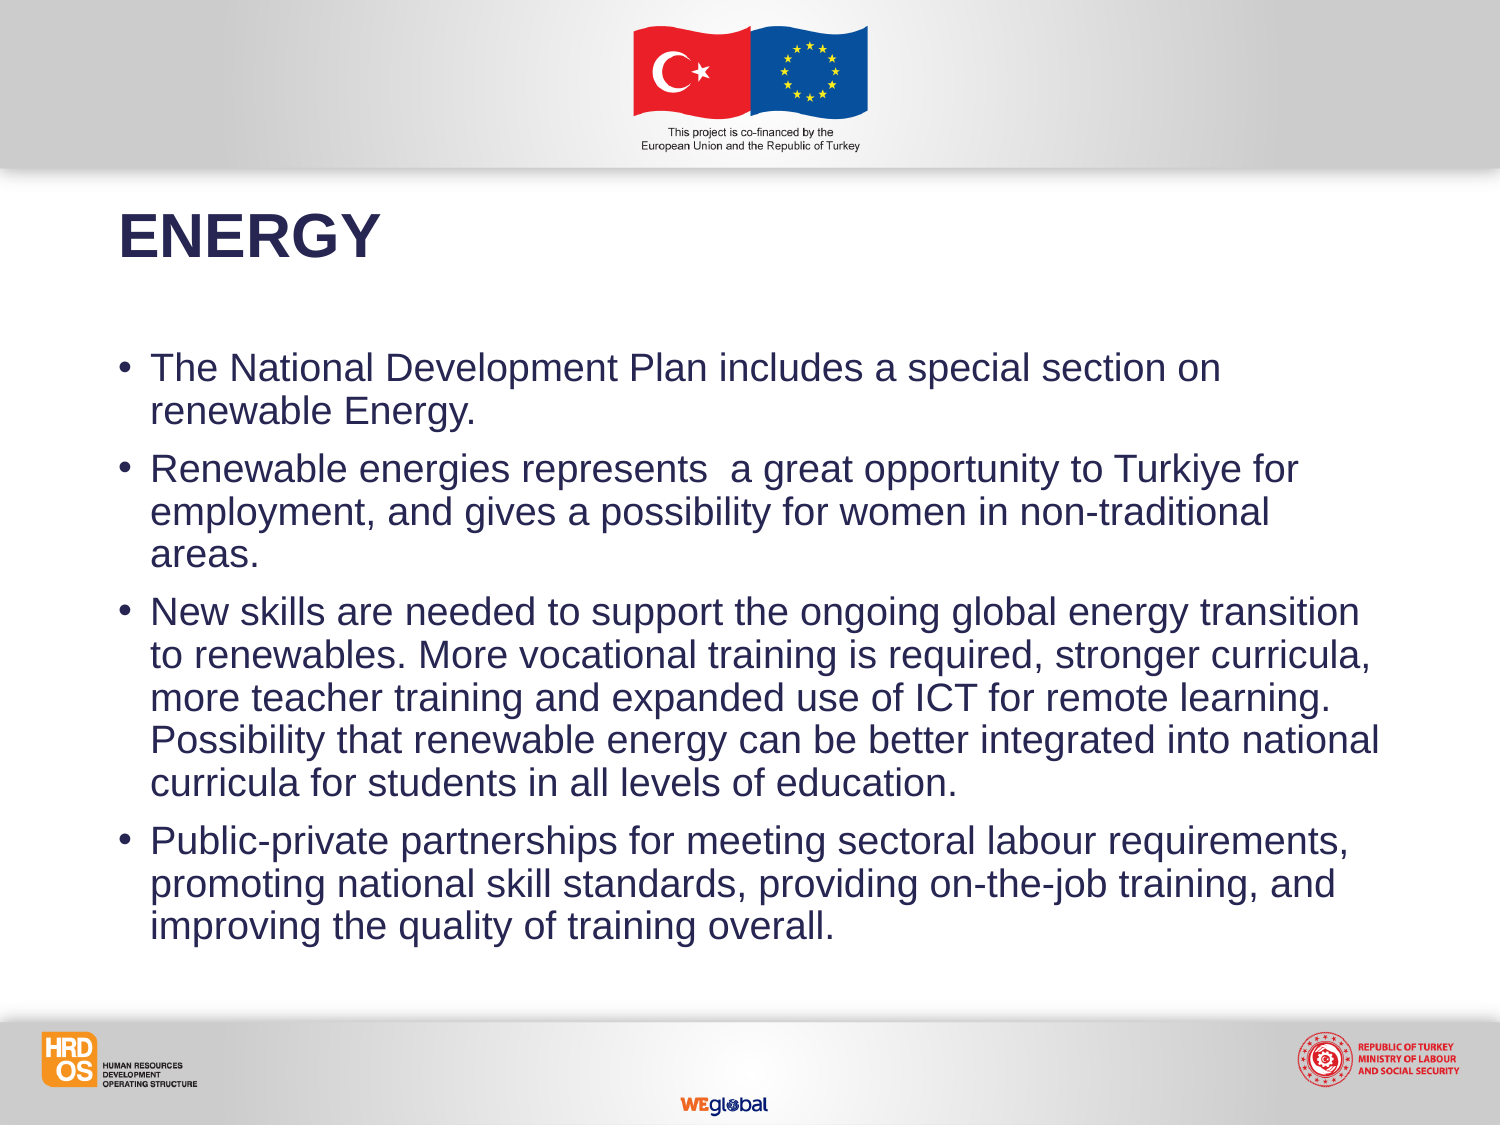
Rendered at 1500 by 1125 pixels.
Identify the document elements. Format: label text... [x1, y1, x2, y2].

picture [0, 0, 1500, 1125]
list ENERGY The National Development Plan includes a special section on renewable Energy. Renewable energies represents a great opportunity to Turkiye for employment, and gives a possibility for women in non-traditional areas. New skills are needed to support the ongoing global energy transition to renewables. More vocational training is required, stronger curricula, more teacher training and expanded use of ICT for remote learning. Possibility that renewable energy can be better integrated into national curricula for students in all levels of education. Public-private partnerships for meeting sectoral labour requirements, promoting national skill standards, providing on-the-job training, and improving the quality of training overall. [103, 196, 1397, 1005]
